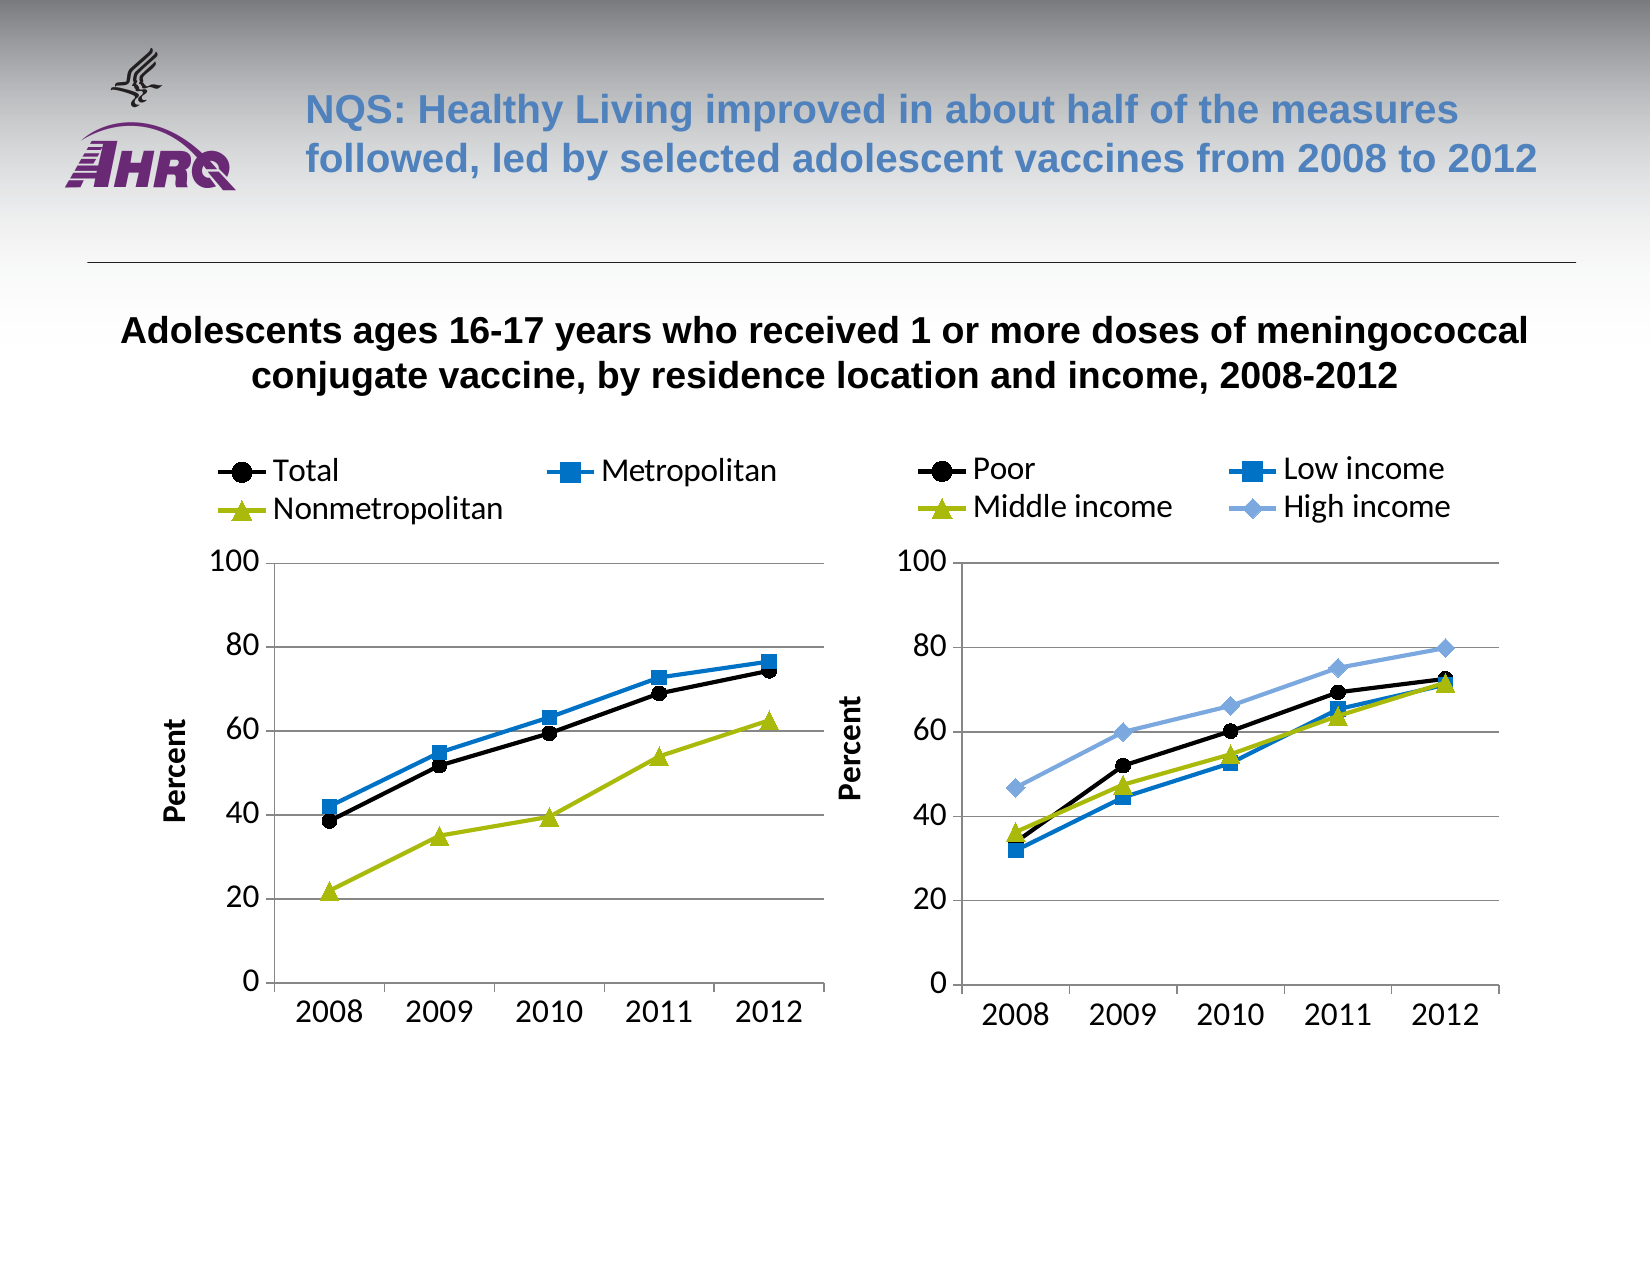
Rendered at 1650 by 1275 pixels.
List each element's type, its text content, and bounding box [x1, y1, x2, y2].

picture [0, 0, 1650, 1275]
title NQS: Healthy Living improved in about half of the measures followed, led by selected adolescent vaccines from 2008 to 2012 [288, 51, 1568, 213]
chart [149, 449, 1501, 1051]
text_box [191, 114, 1442, 297]
list Adolescents ages 16-17 years who received 1 or more doses of meningococcal conjugate vaccine, by residence location and income, 2008-2012 [82, 297, 1568, 1139]
